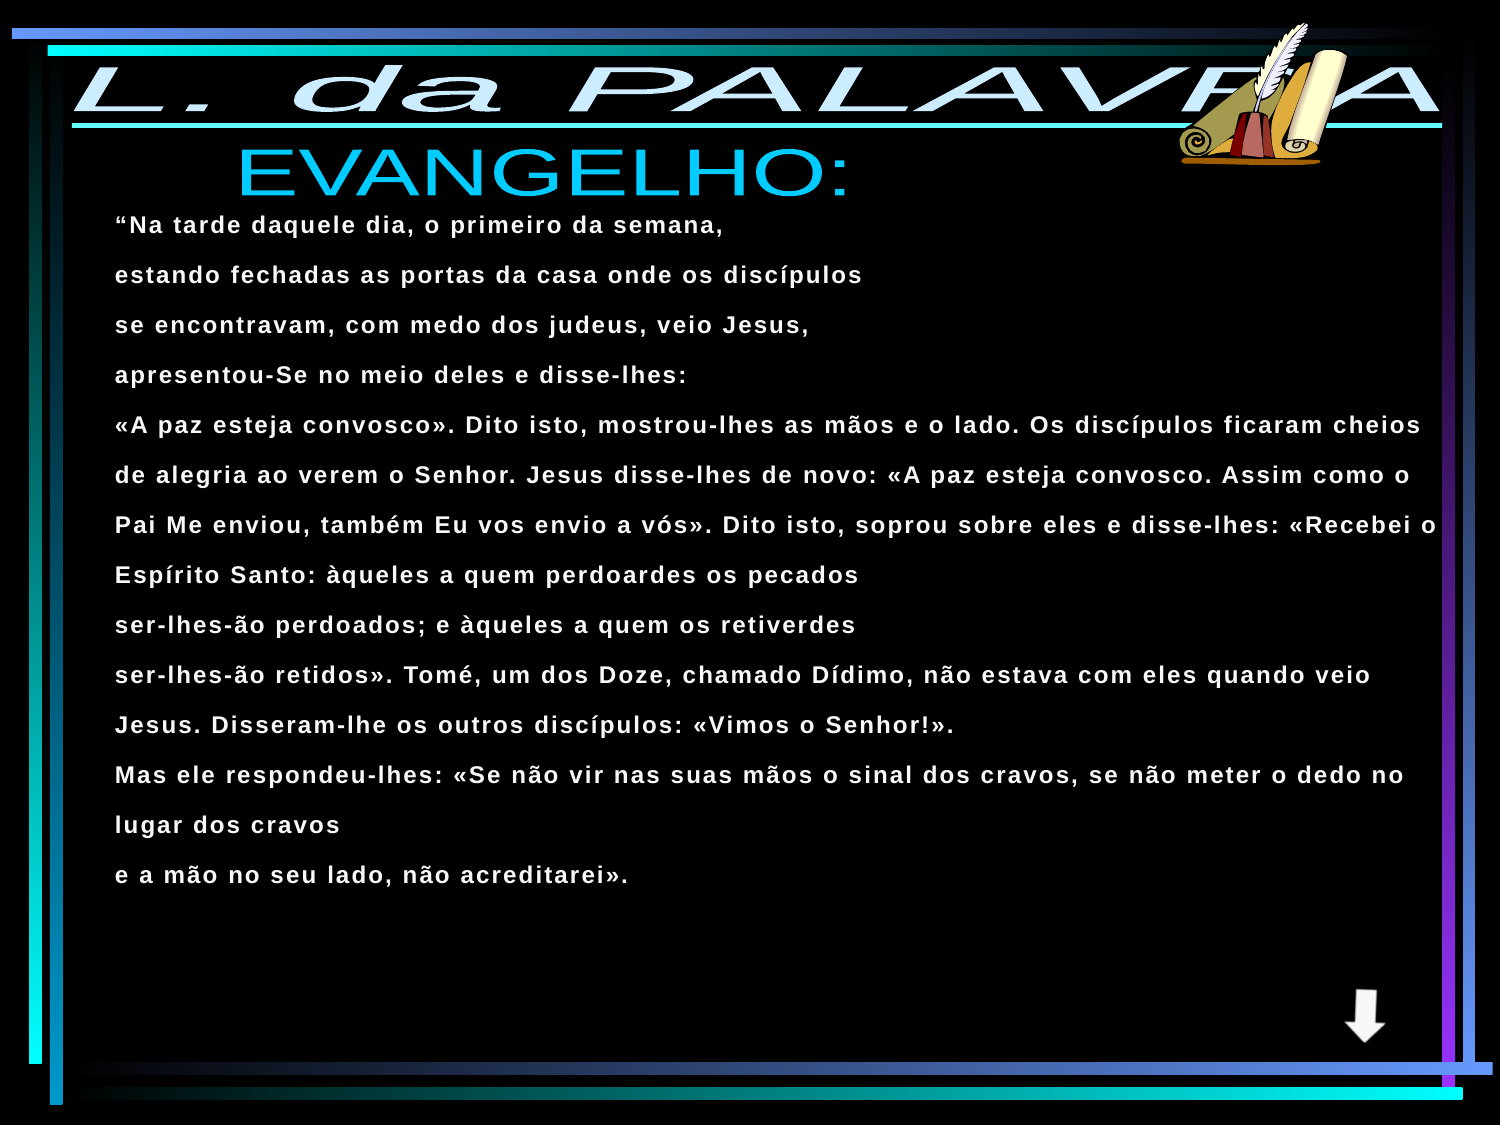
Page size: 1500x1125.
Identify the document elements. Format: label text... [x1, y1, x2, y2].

picture [1174, 18, 1354, 168]
text_box “Na tarde daquele dia, o primeiro da semana, estando fechadas as portas da casa onde os discípulos se encontravam, com medo dos judeus, veio Jesus, apresentou-Se no meio deles e disse-lhes: «A paz esteja convosco». Dito isto, mostrou-lhes as mãos e o lado. Os discípulos ficaram cheios de alegria ao verem o Senhor. Jesus disse-lhes de novo: «A paz esteja convosco. Assim como o Pai Me enviou, também Eu vos envio a vós». Dito isto, soprou sobre eles e disse-lhes: «Recebei o Espírito Santo: àqueles a quem perdoardes os pecados ser-lhes-ão perdoados; e àqueles a quem os retiverdes ser-lhes-ão retidos». Tomé, um dos Doze, chamado Dídimo, não estava com eles quando veio Jesus. Disseram-lhe os outros discípulos: «Vimos o Senhor!». Mas ele respondeu-lhes: «Se não vir nas suas mãos o sinal dos cravos, se não meter o dedo no lugar dos cravos e a mão no seu lado, não acreditarei». [100, 196, 1459, 912]
picture [1332, 977, 1400, 1048]
